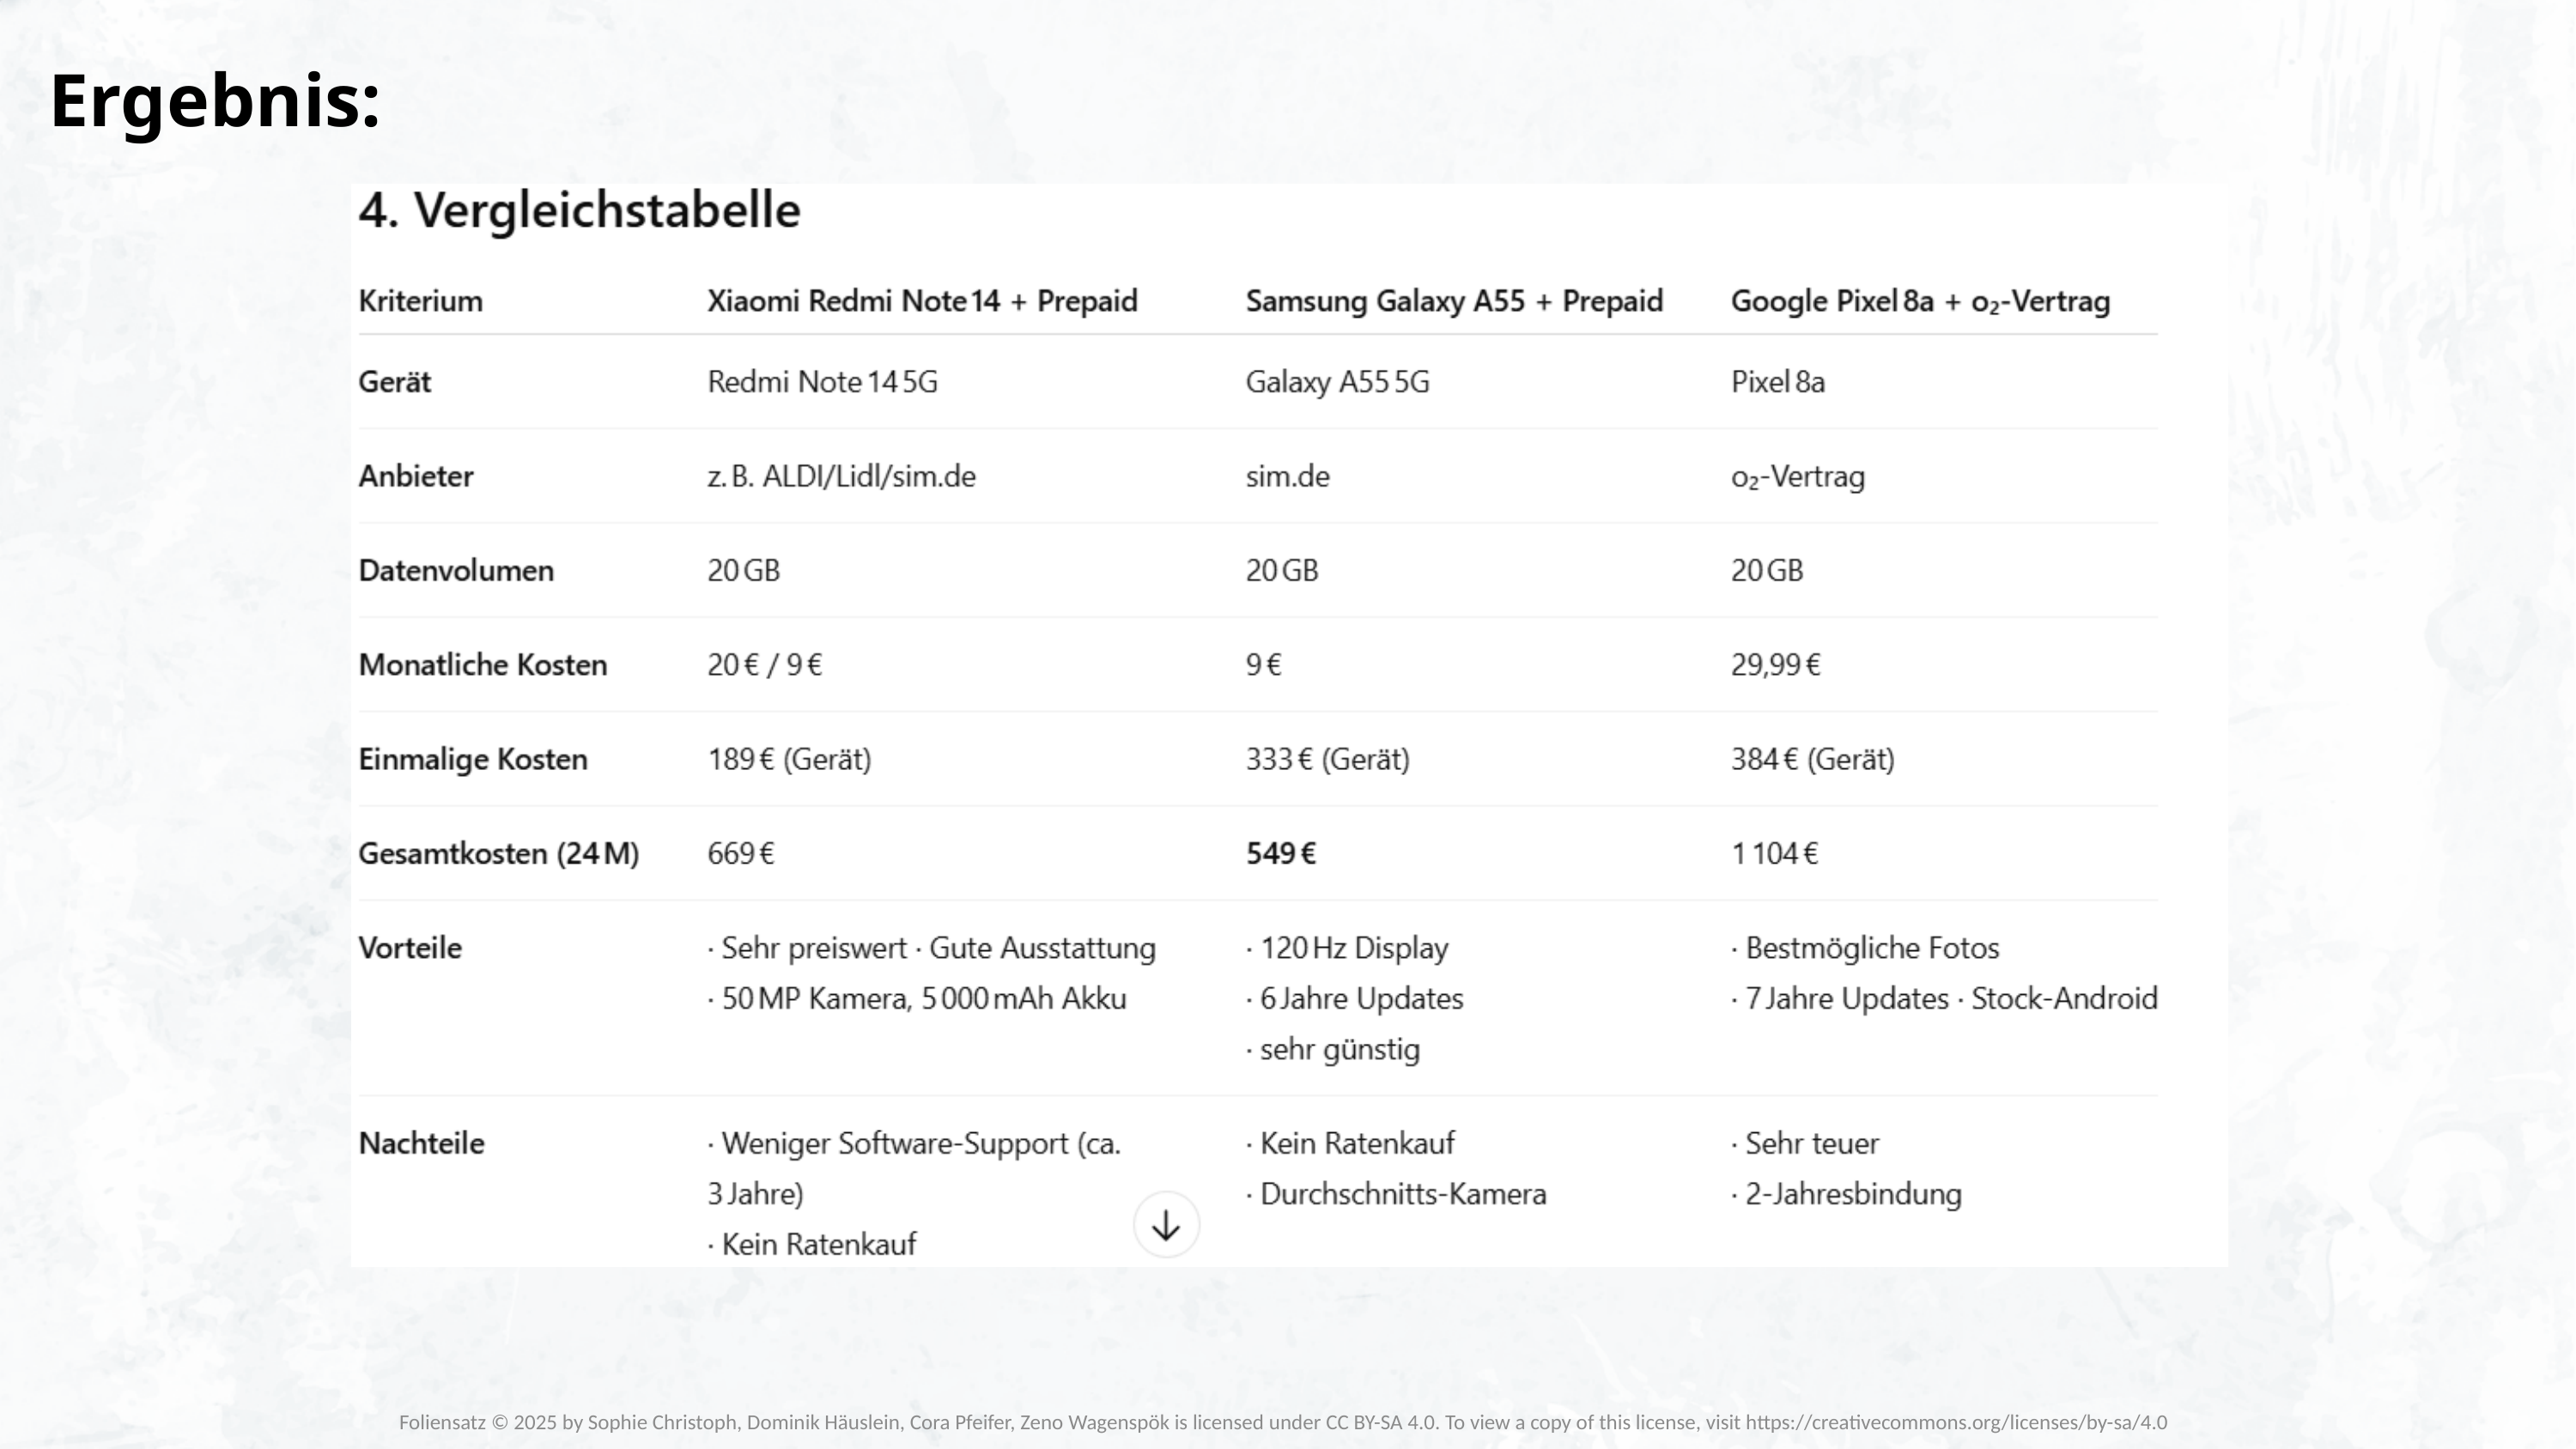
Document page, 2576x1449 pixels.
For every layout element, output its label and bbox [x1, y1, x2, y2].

text_box [0, 0, 2576, 1449]
